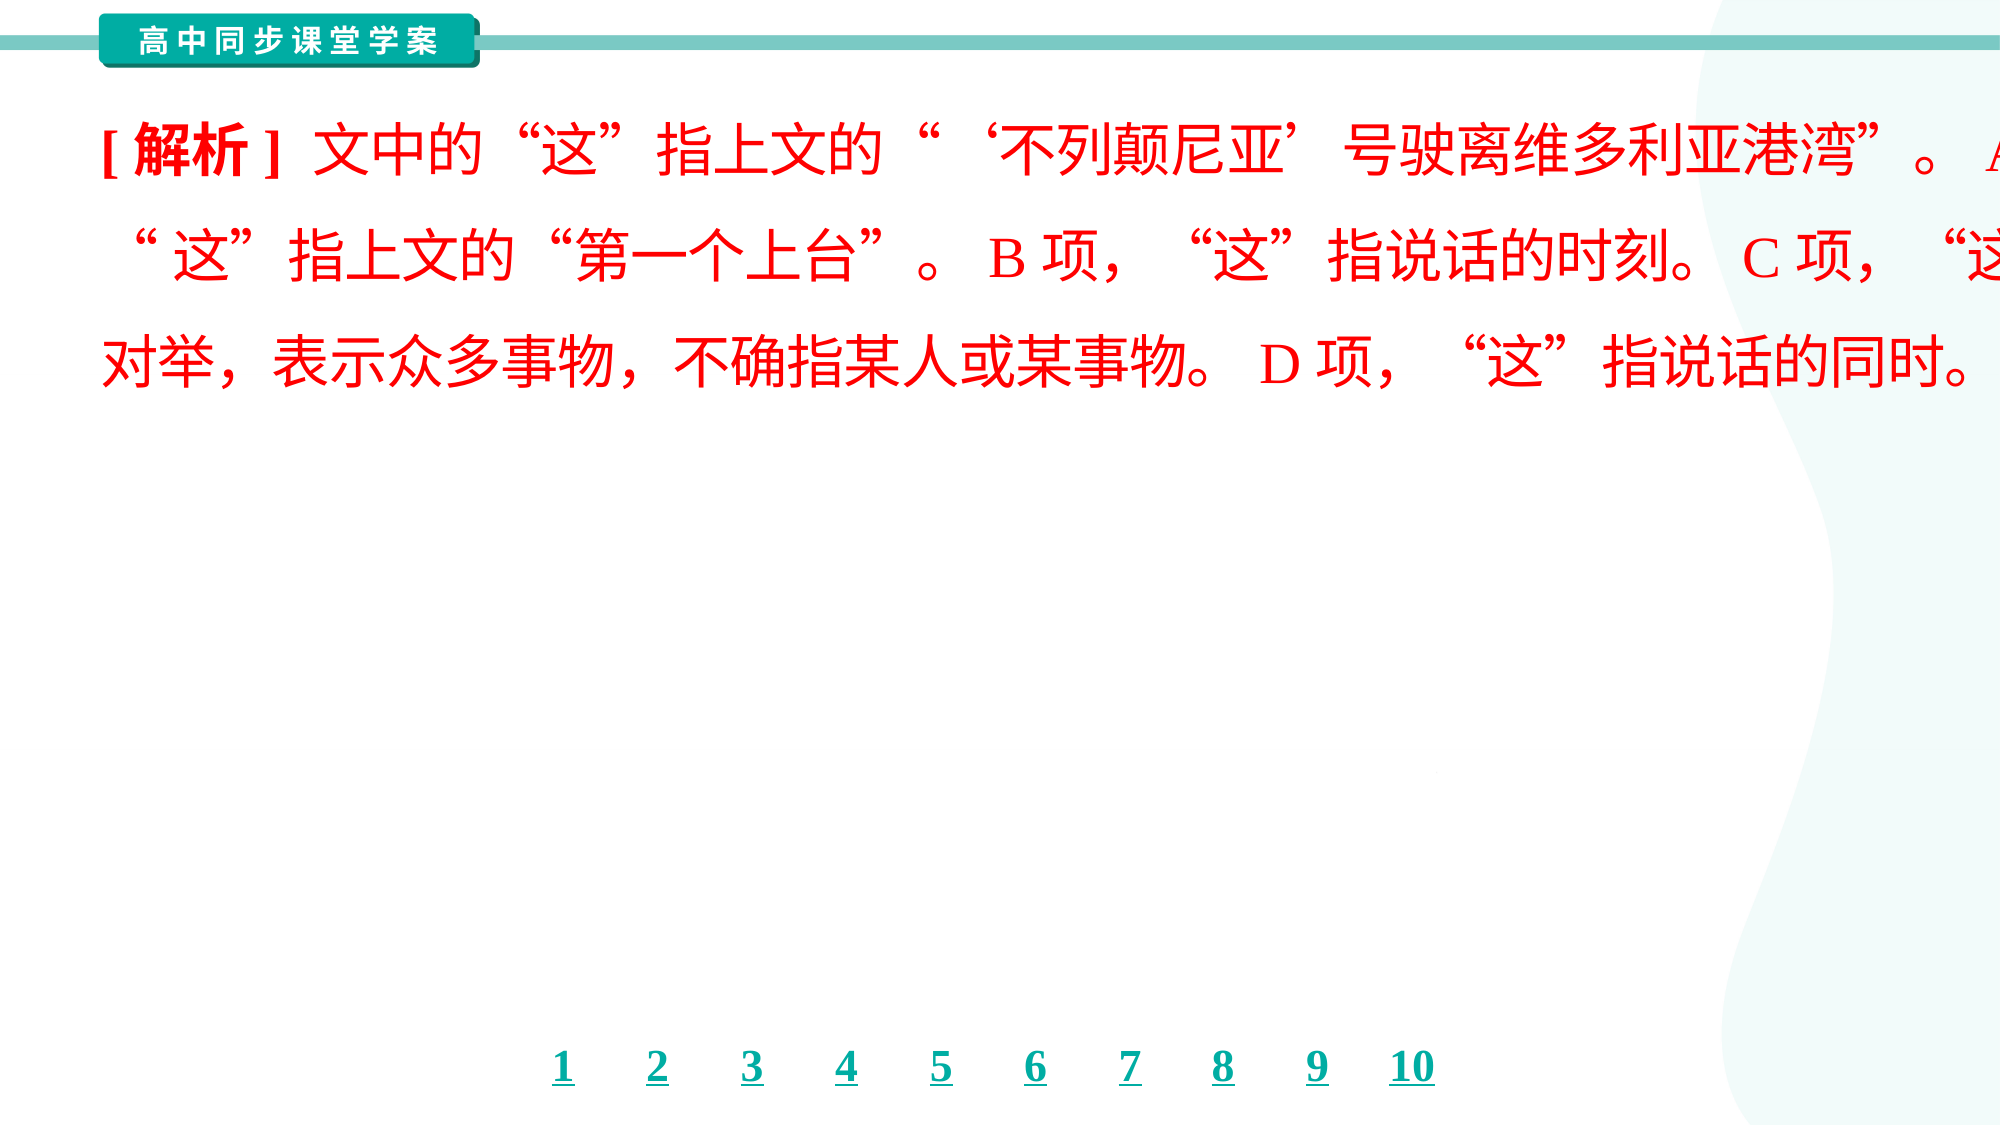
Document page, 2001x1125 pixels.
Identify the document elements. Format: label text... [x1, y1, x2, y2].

text_box [解析] 文中的“这”指上文的“‘不列颠尼亚’号驶离维多利亚港湾”。A项， “这”指上文的“第一个上台”。B项，“这”指说话的时刻。C项，“这”和“那” 对举，表示众多事物，不确指某人或某事物。D项，“这”指说话的同时。 [100, 76, 1899, 396]
picture [0, 0, 2000, 1125]
